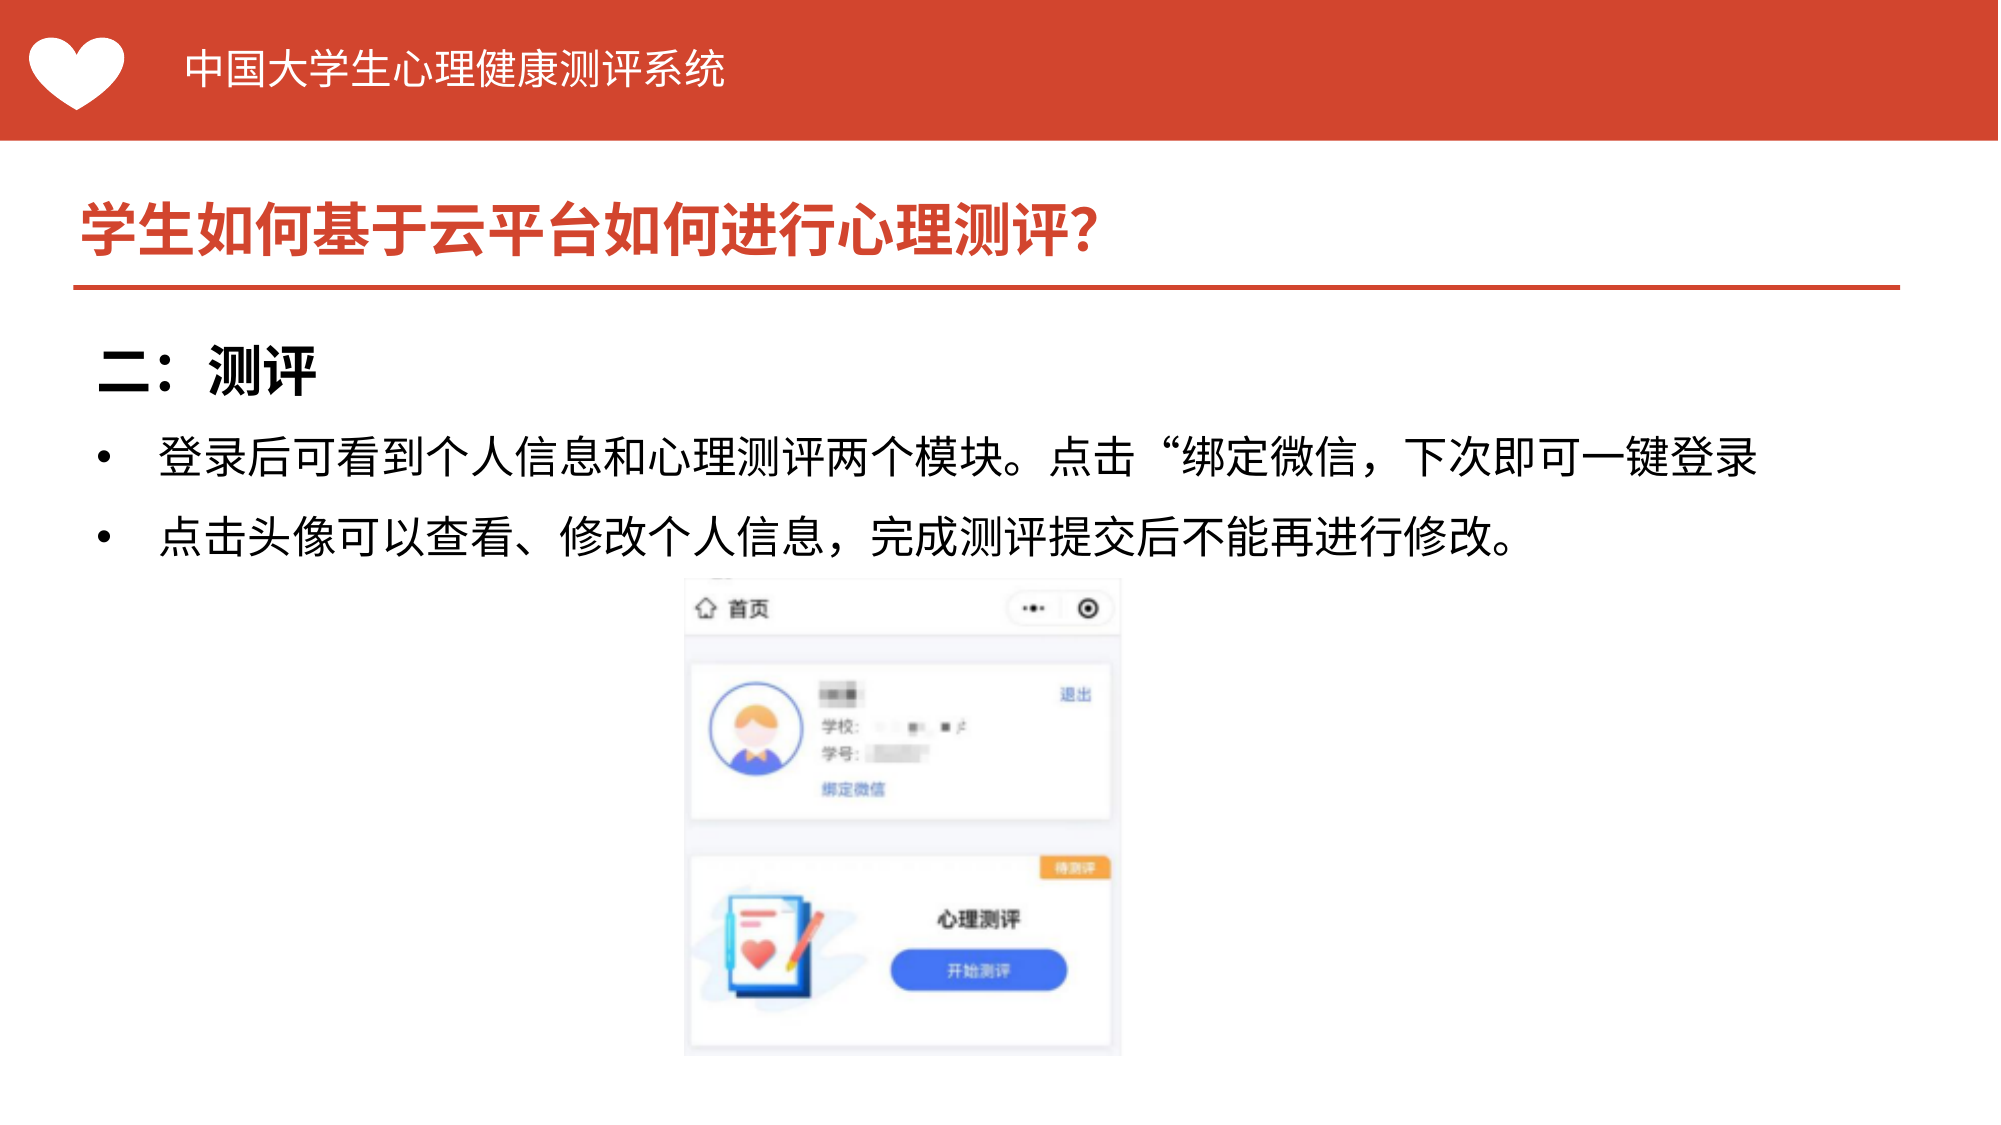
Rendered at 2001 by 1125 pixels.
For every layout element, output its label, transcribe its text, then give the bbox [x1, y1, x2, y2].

text_box 中国大学生心理健康测评系统 [168, 35, 742, 101]
text_box 学生如何基于云平台如何进行心理测评？ [72, 151, 1666, 271]
text_box 二：测评 登录后可看到个人信息和心理测评两个模块。点击“绑定微信，下次即可一键登录 点击头像可以查看、修改个人信息，完成测评提交后不能再进行修改。 [81, 295, 1945, 571]
picture [684, 578, 1126, 1056]
text_box [0, 0, 1998, 141]
text_box [29, 37, 125, 111]
